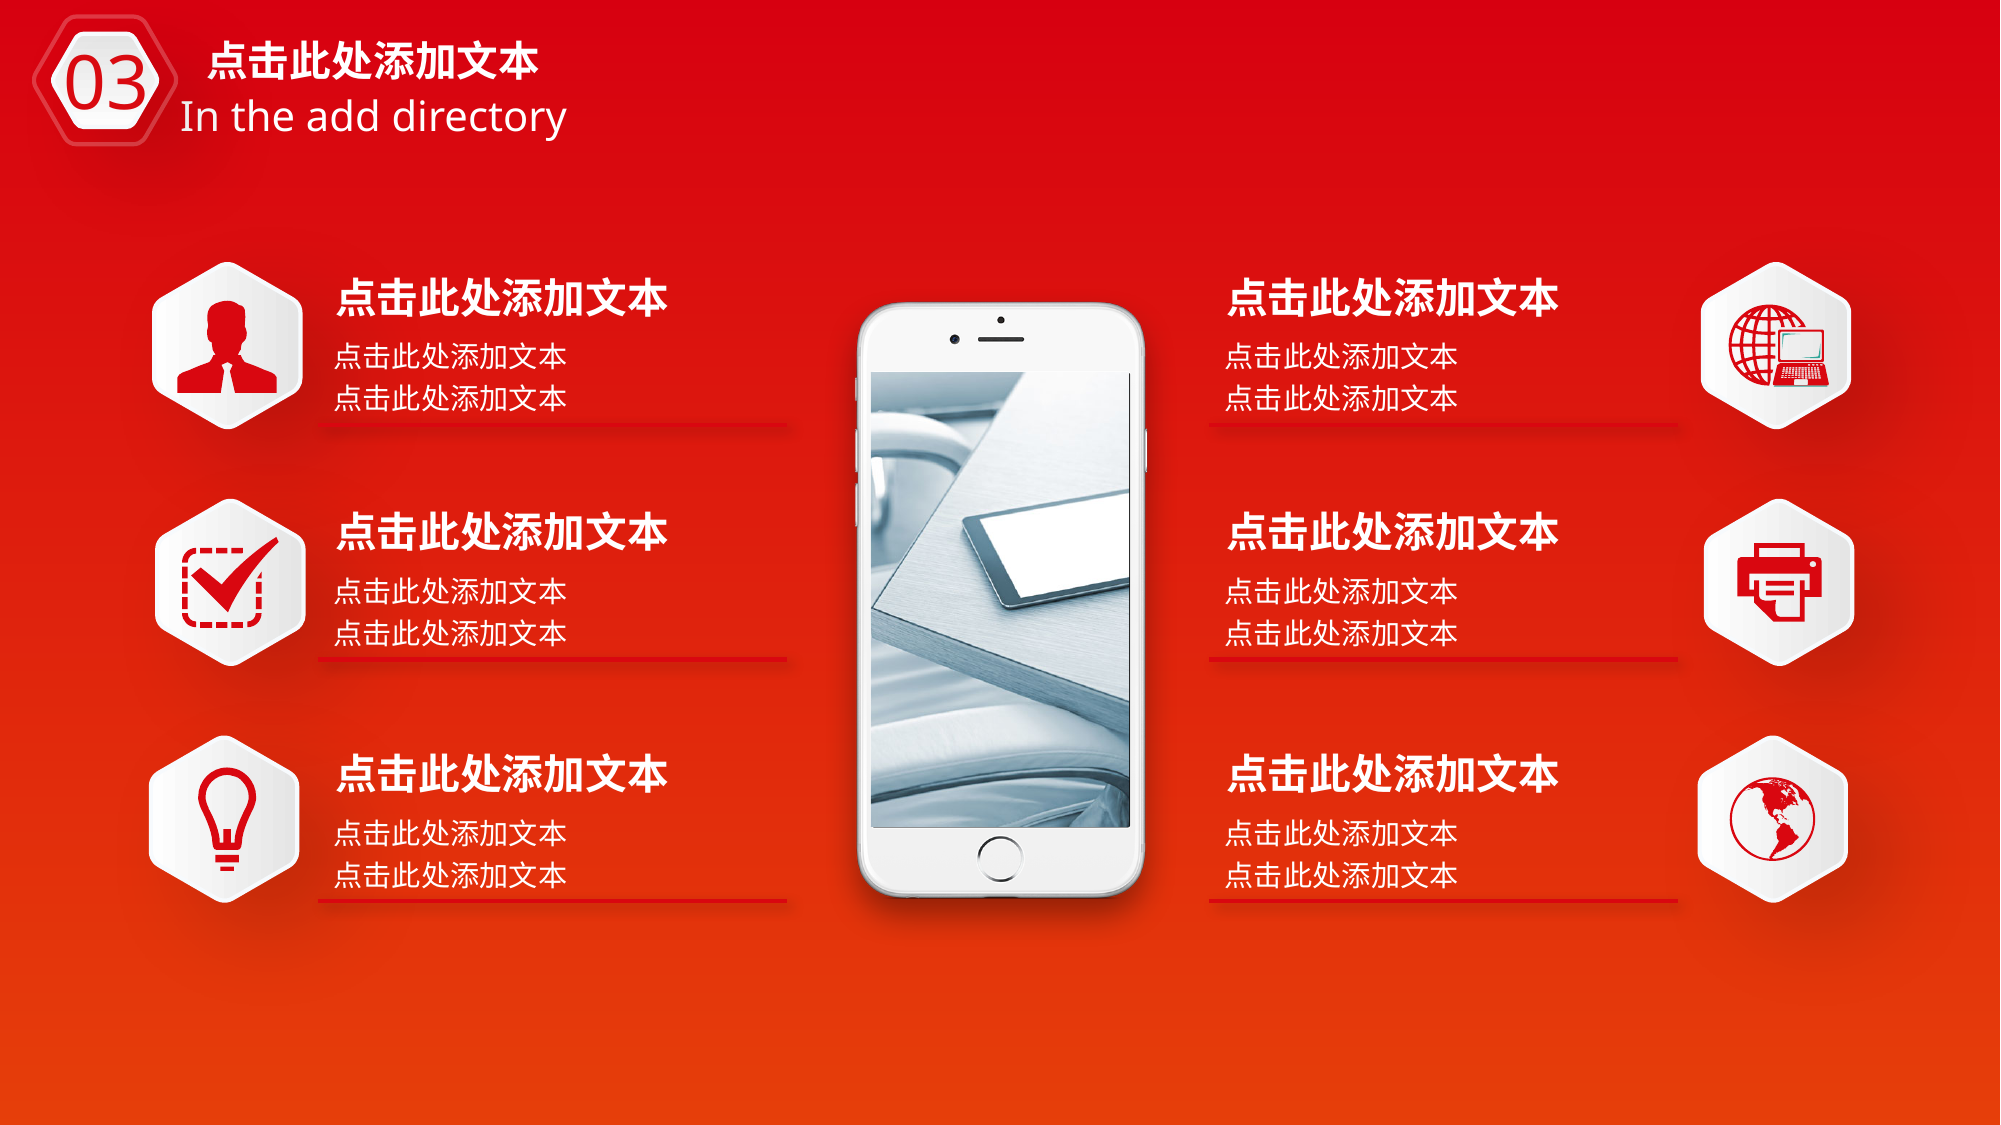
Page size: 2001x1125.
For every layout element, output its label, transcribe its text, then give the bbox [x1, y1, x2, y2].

text_box 点击此处添加文本 [1480, 498, 1576, 564]
text_box 点击此处添加文本 [1480, 740, 1576, 806]
text_box 点击此处添加文本 点击此处添加文本 [318, 800, 521, 899]
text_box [34, 16, 177, 145]
text_box 点击此处添加文本 [1480, 264, 1576, 329]
text_box 点击此处添加文本 [320, 498, 521, 558]
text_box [1705, 500, 1853, 664]
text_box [157, 500, 304, 664]
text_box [150, 737, 298, 901]
text_box In the add directory [223, 82, 582, 148]
text_box 点击此处添加文本 [320, 740, 521, 800]
text_box 点击此处添加文本 点击此处添加文本 [318, 558, 521, 657]
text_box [1702, 264, 1850, 428]
text_box 点击此处添加文本 [320, 264, 521, 324]
text_box 点击此处添加文本 点击此处添加文本 [318, 324, 521, 423]
text_box 点击此处添加文本 [191, 27, 556, 82]
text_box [1699, 737, 1846, 901]
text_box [521, 257, 1480, 978]
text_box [154, 264, 301, 428]
